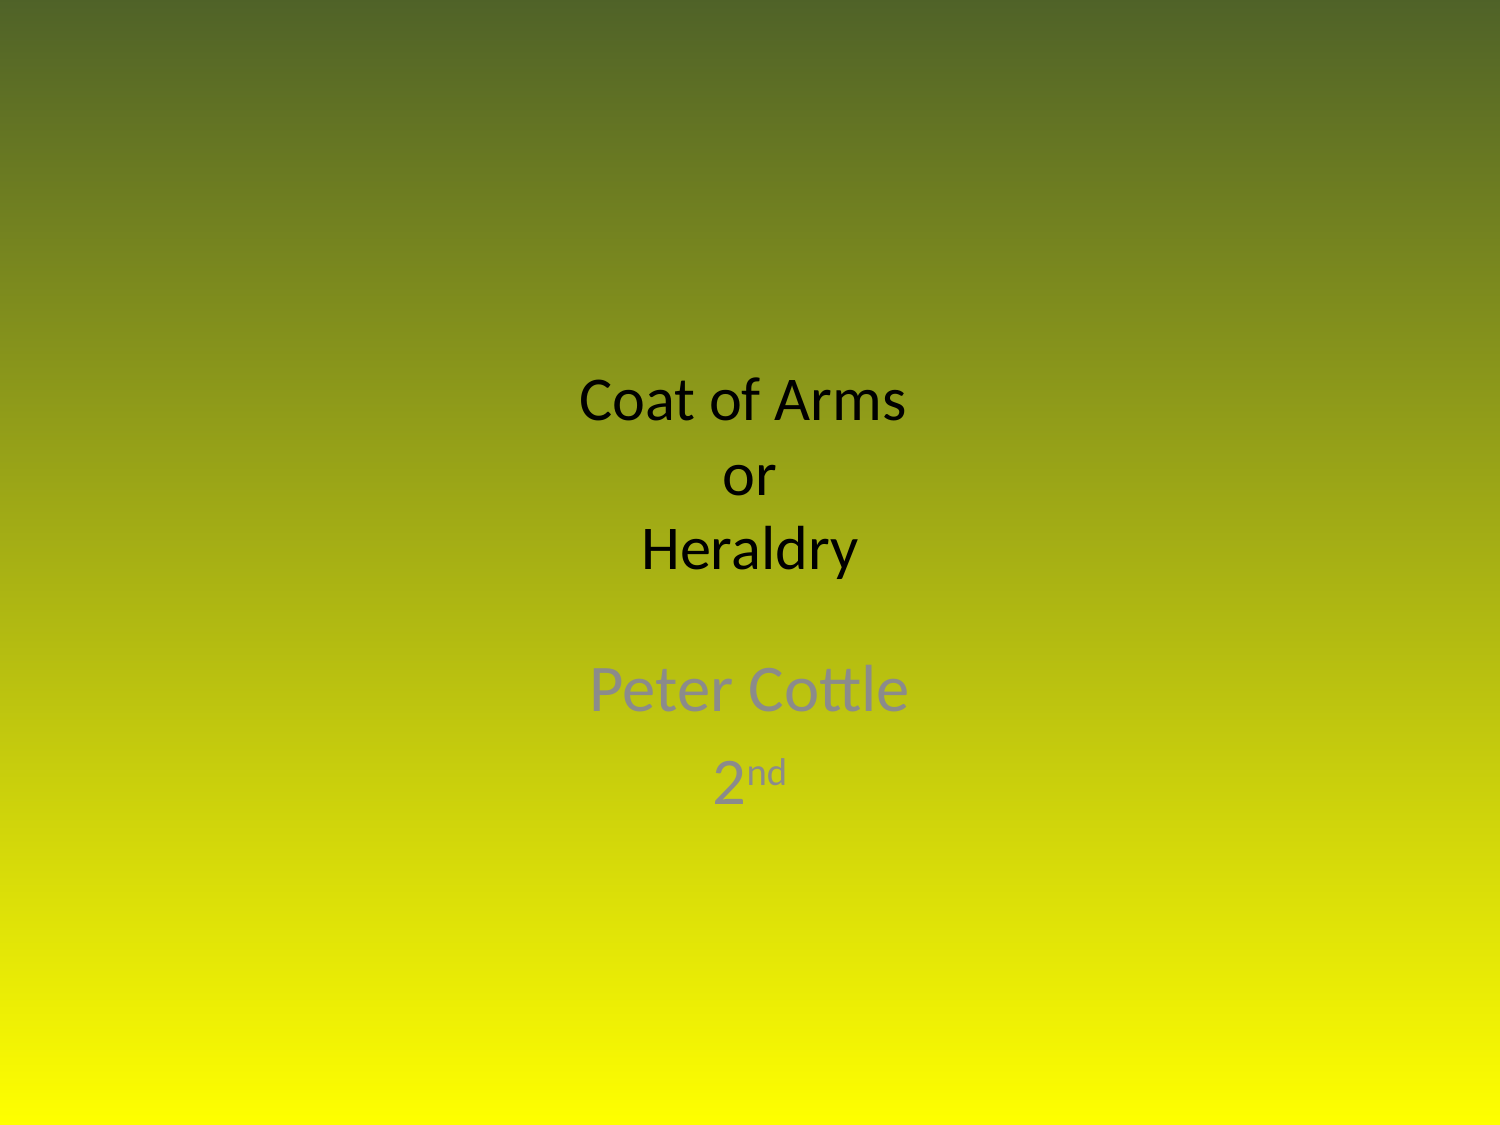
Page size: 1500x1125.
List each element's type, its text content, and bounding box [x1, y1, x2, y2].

title Coat of Arms or Heraldry [112, 349, 1388, 591]
subtitle Peter Cottle 2nd [225, 637, 1275, 925]
